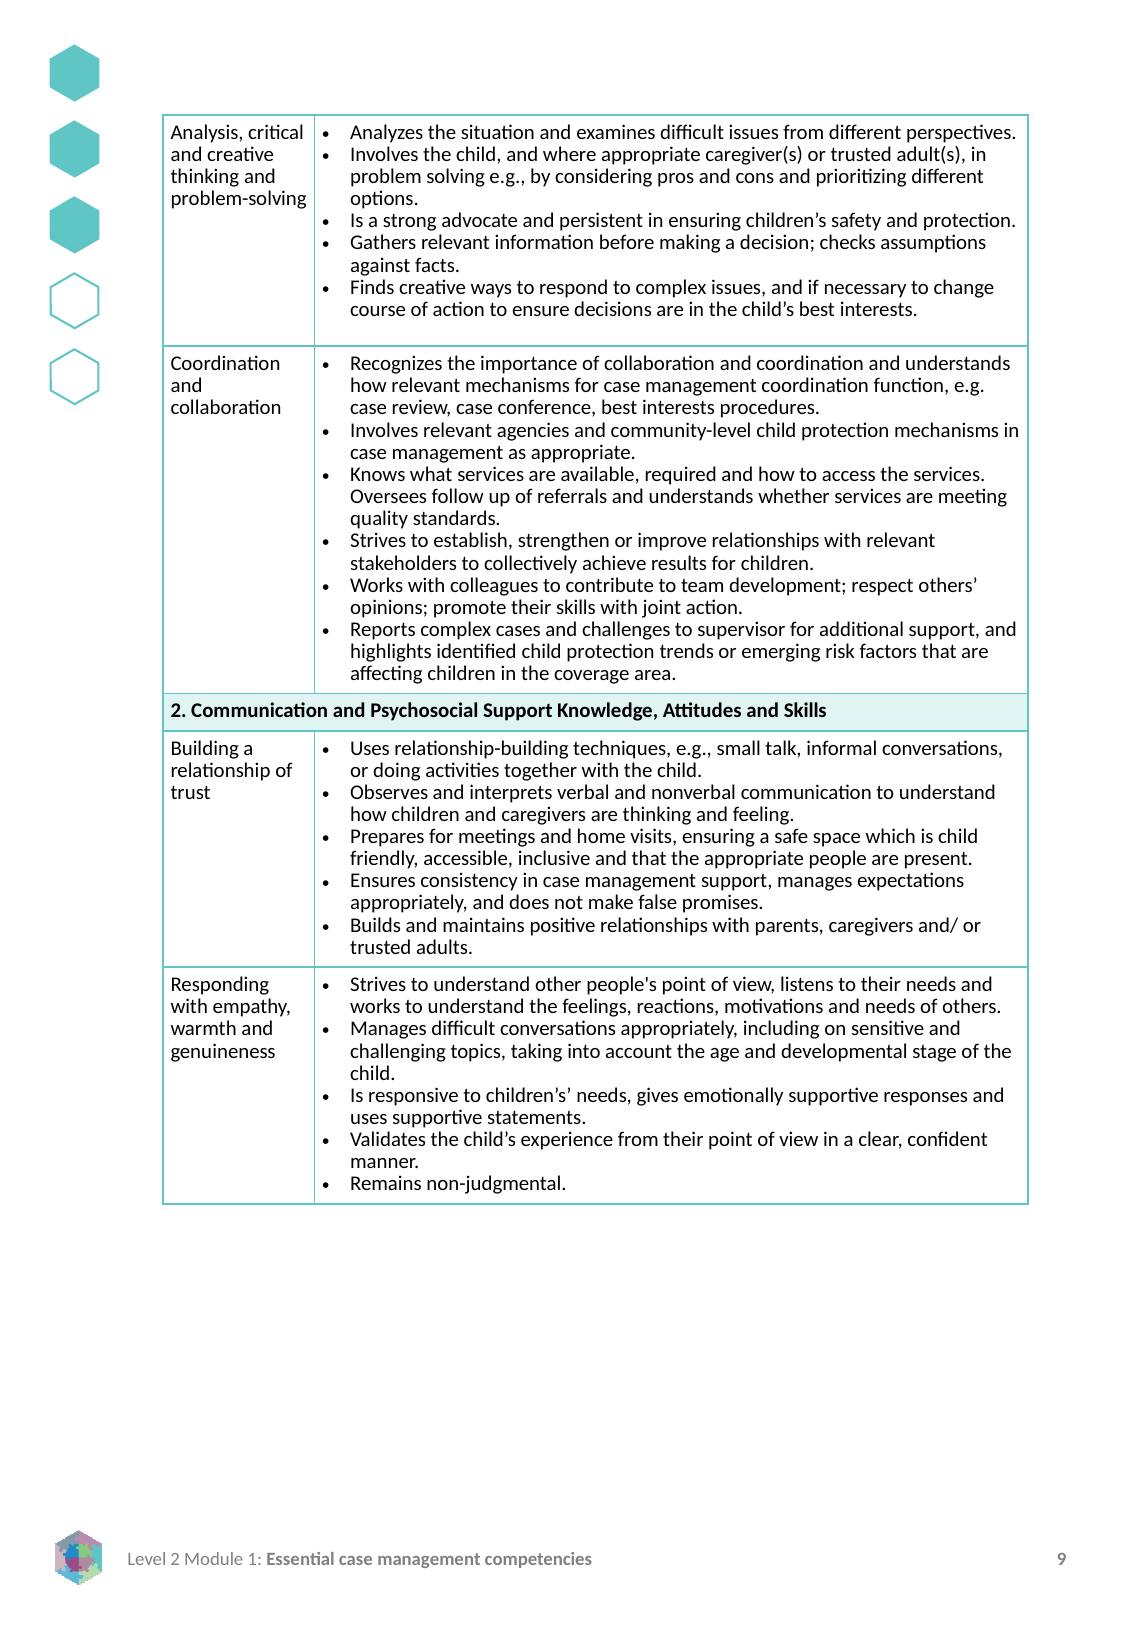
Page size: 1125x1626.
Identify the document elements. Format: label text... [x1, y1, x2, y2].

text_box [49, 44, 100, 102]
table_cell Coordination and collaboration [164, 347, 314, 693]
table_cell 2. Communication and Psychosocial Support Knowledge, Attitudes and Skills [164, 694, 1027, 730]
table_cell Recognizes the importance of collaboration and coordination and understands how relevant mechanisms for case management coordination function, e.g. case review, case conference, best interests procedures. Involves relevant agencies and community-level child protection mechanisms in case management as appropriate. Knows what services are available, required and how to access the services. Oversees follow up of referrals and understands whether services are meeting quality standards. Strives to establish, strengthen or improve relationships with relevant stakeholders to collectively achieve results for children. Works with colleagues to contribute to team development; respect others’ opinions; promote their skills with joint action. Reports complex cases and challenges to supervisor for additional support, and highlights identified child protection trends or emerging risk factors that are affecting children in the coverage area. [315, 347, 1027, 693]
picture [55, 1530, 102, 1585]
table_cell Uses relationship-building techniques, e.g., small talk, informal conversations, or doing activities together with the child. Observes and interprets verbal and nonverbal communication to understand how children and caregivers are thinking and feeling. Prepares for meetings and home visits, ensuring a safe space which is child friendly, accessible, inclusive and that the appropriate people are present. Ensures consistency in case management support, manages expectations appropriately, and does not make false promises. Builds and maintains positive relationships with parents, caregivers and/ or trusted adults. [315, 732, 1027, 966]
text_box [49, 272, 100, 330]
text_box [49, 196, 100, 254]
table_header Analyzes the situation and examines difficult issues from different perspectives. Involves the child, and where appropriate caregiver(s) or trusted adult(s), in problem solving e.g., by considering pros and cons and prioritizing different options. Is a strong advocate and persistent in ensuring children’s safety and protection. Gathers relevant information before making a decision; checks assumptions against facts. Finds creative ways to respond to complex issues, and if necessary to change course of action to ensure decisions are in the child’s best interests. [315, 116, 1027, 345]
text_box [49, 120, 100, 178]
table_cell Strives to understand other people's point of view, listens to their needs and works to understand the feelings, reactions, motivations and needs of others. Manages difficult conversations appropriately, including on sensitive and challenging topics, taking into account the age and developmental stage of the child. Is responsive to children’s’ needs, gives emotionally supportive responses and uses supportive statements. Validates the child’s experience from their point of view in a clear, confident manner. Remains non-judgmental. [315, 968, 1027, 1203]
table_cell Building a relationship of trust [164, 732, 314, 966]
table_header Analysis, critical and creative thinking and problem-solving [164, 116, 314, 345]
text_box [49, 348, 100, 406]
table_cell Responding with empathy, warmth and genuineness [164, 968, 314, 1203]
